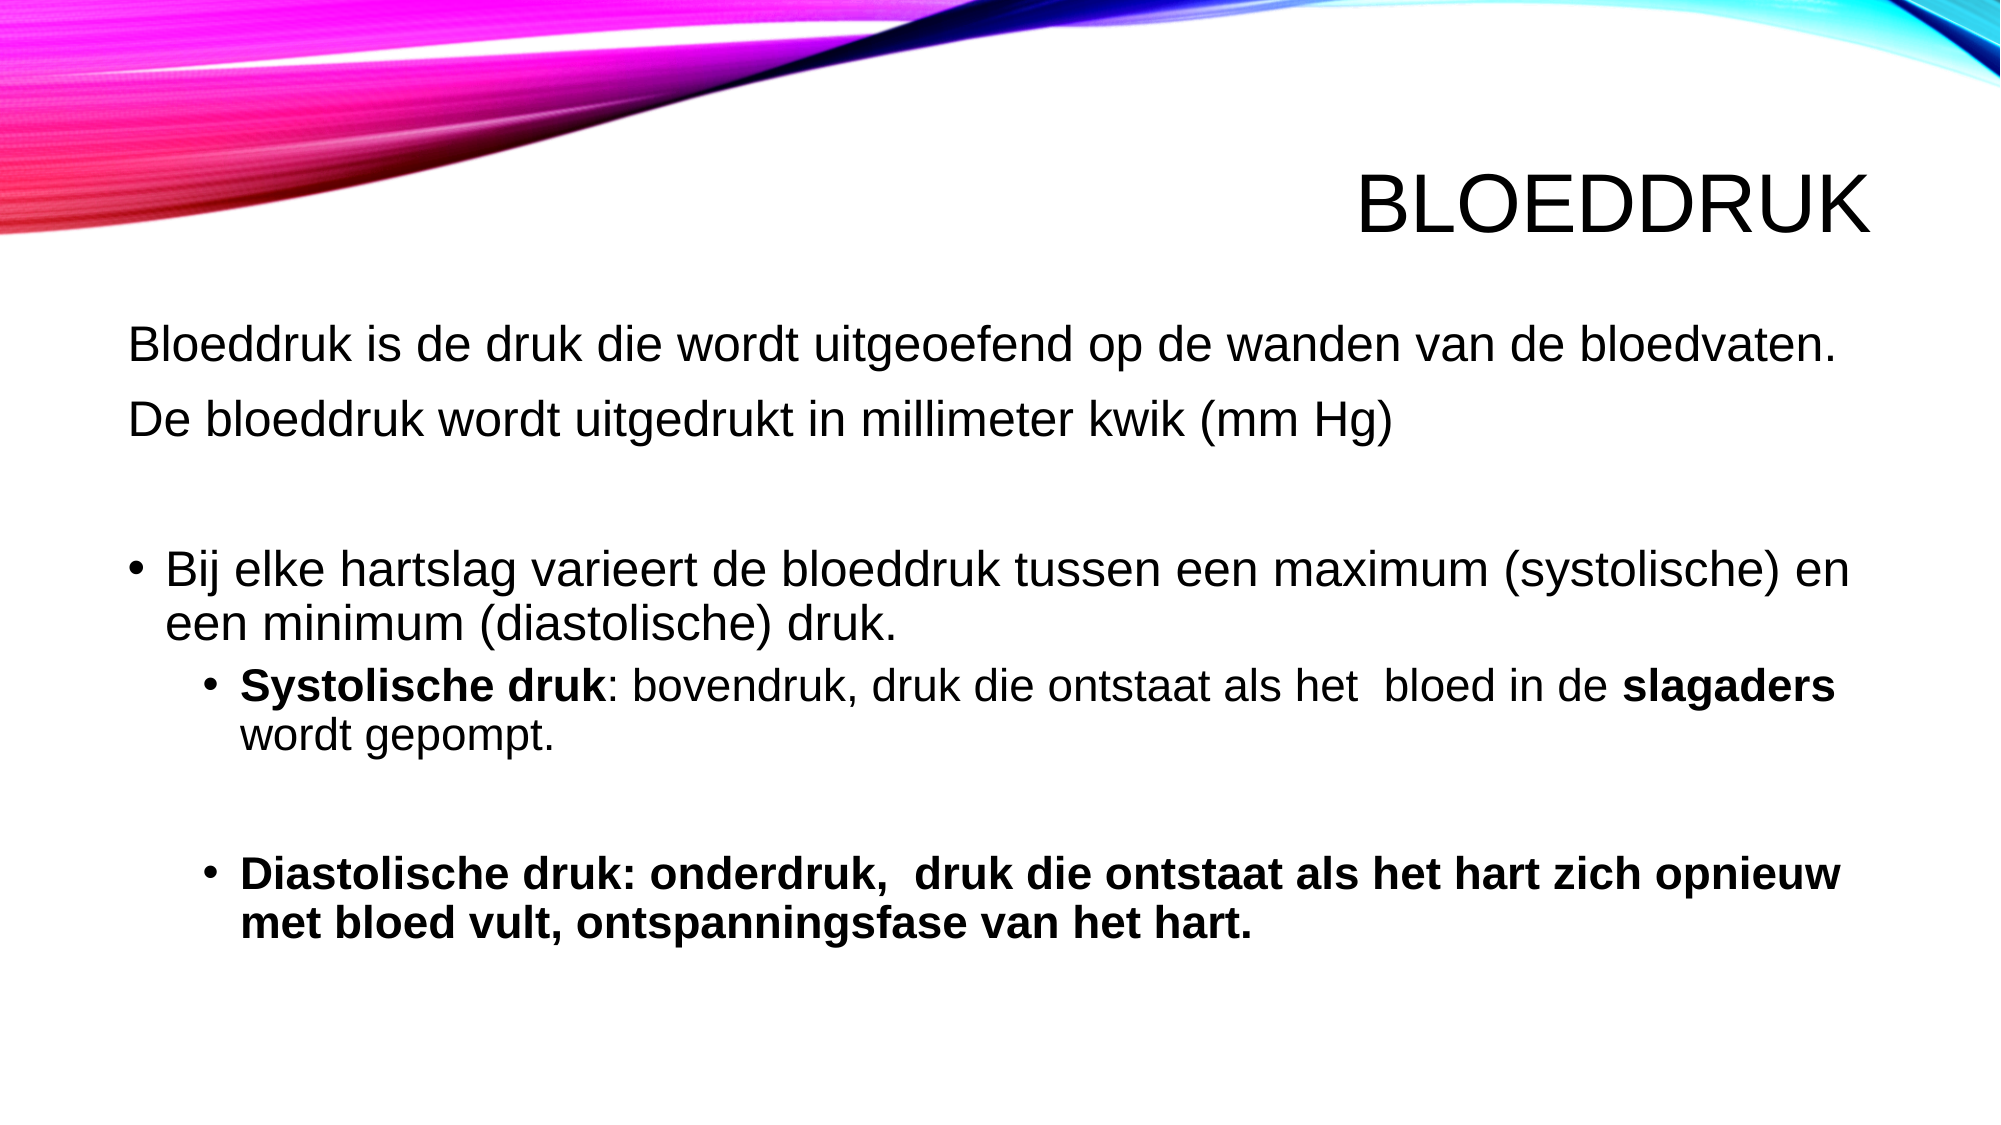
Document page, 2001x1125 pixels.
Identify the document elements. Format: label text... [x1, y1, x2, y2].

picture [0, 0, 2000, 237]
picture [1910, 0, 2000, 45]
list Bloeddruk is de druk die wordt uitgeoefend op de wanden van de bloedvaten. De bloeddruk wordt uitgedrukt in millimeter kwik (mm Hg) Bij elke hartslag varieert de bloeddruk tussen een maximum (systolische) en een minimum (diastolische) druk. Systolische druk: bovendruk, druk die ontstaat als het bloed in de slagaders wordt gepompt. Diastolische druk: onderdruk, druk die ontstaat als het hart zich opnieuw met bloed vult, ontspanningsfase van het hart. [112, 311, 1888, 1089]
title Bloeddruk [474, 99, 1888, 311]
picture [1890, 0, 2000, 75]
